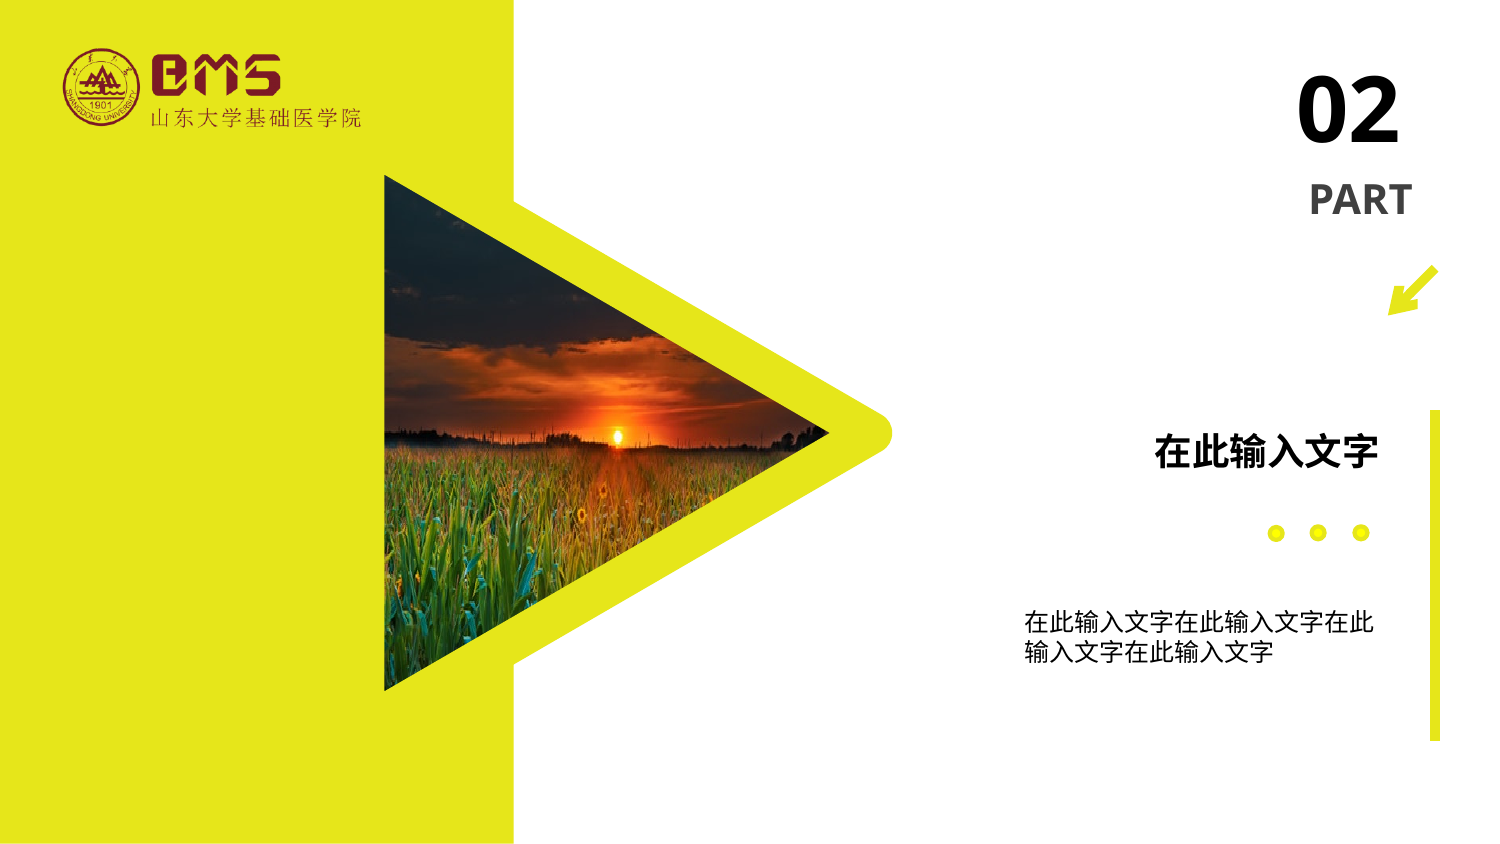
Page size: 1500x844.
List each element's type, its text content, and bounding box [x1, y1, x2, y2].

text_box [1309, 524, 1327, 542]
text_box [1267, 524, 1285, 542]
text_box PART [1293, 165, 1447, 230]
text_box 在此输入文字在此输入文字在此输入文字在此输入文字 [1009, 599, 1392, 704]
picture [41, 29, 406, 166]
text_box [1387, 267, 1436, 316]
text_box [361, 162, 874, 730]
text_box 02 [1281, 43, 1435, 169]
text_box [0, 0, 516, 844]
text_box [1352, 524, 1370, 542]
text_box 在此输入文字 [1139, 420, 1424, 481]
